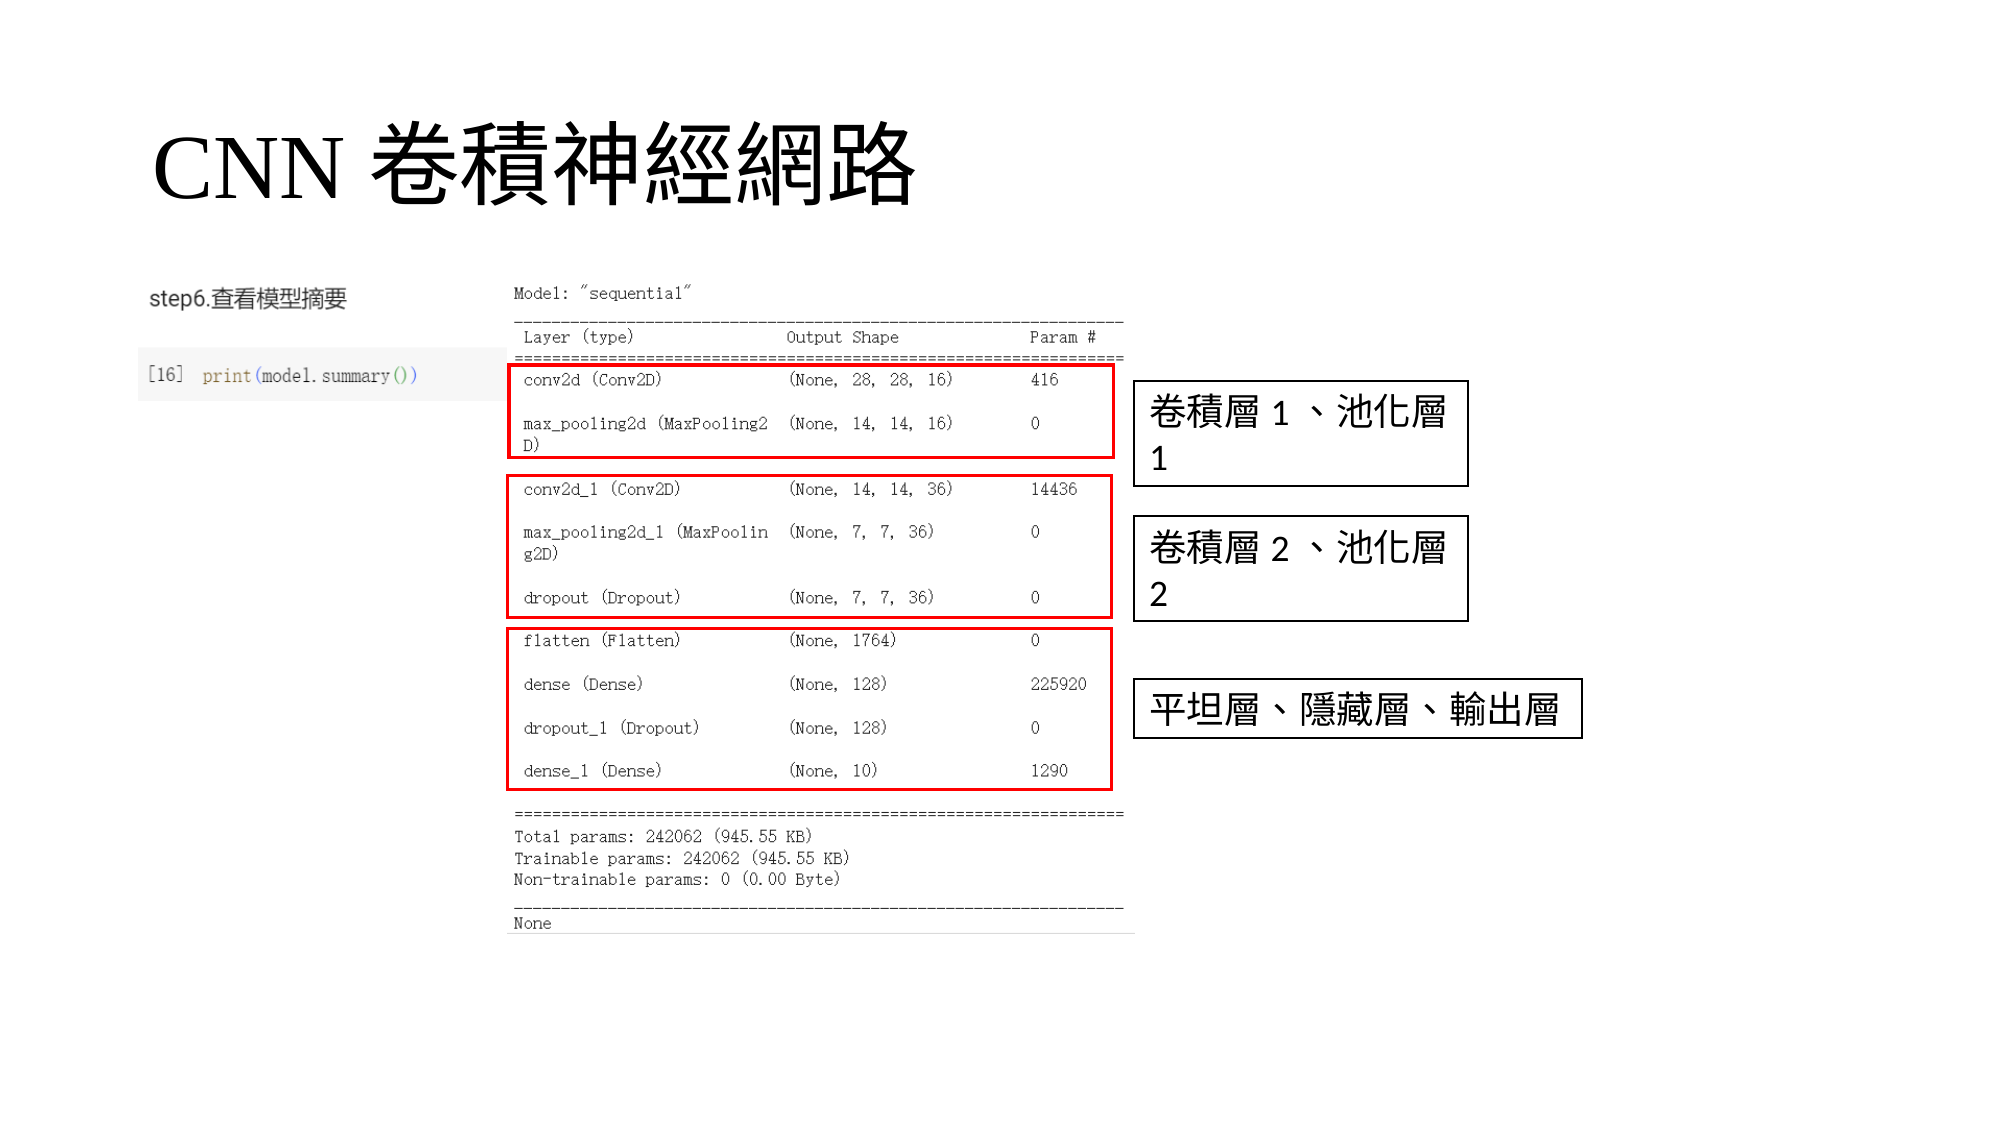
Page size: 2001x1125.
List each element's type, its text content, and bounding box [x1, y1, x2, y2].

text_box 平坦層、隱藏層、輸出層 [1135, 678, 1583, 739]
title CNN卷積神經網路 [137, 59, 1863, 278]
text_box 卷積層2、池化層2 [1135, 515, 1469, 622]
text_box 卷積層1、池化層1 [1135, 380, 1469, 487]
picture [507, 277, 1135, 934]
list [137, 277, 507, 401]
